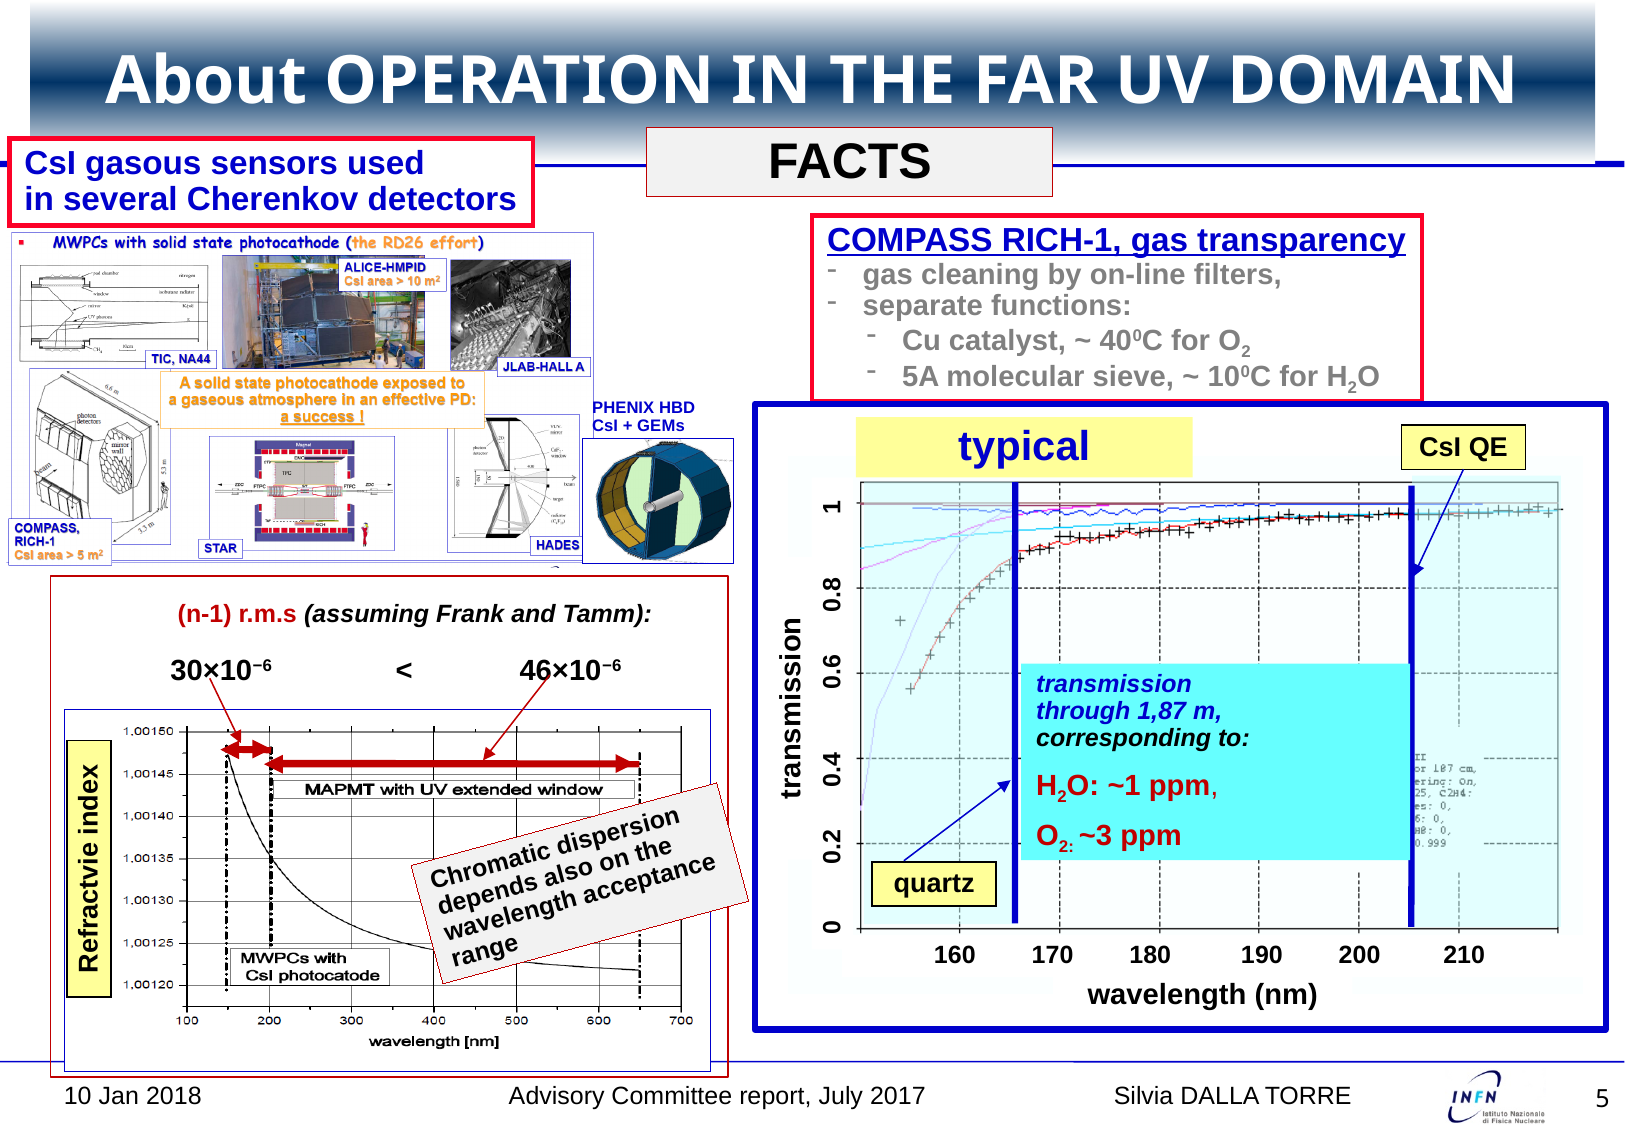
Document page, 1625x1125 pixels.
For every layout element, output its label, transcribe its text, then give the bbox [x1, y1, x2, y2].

title About OPERATION IN THE FAR UV DOMAIN [30, 1, 1596, 164]
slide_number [48, 1095, 1431, 1125]
picture [1445, 1068, 1546, 1125]
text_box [754, 403, 1606, 1030]
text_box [576, 391, 735, 564]
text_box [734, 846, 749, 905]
text_box CsI gasous sensors used in several Cherenkov detectors [9, 138, 533, 226]
picture [6, 230, 597, 568]
text_box COMPASS RICH-1, gas transparency gas cleaning by on-line filters, separate functions: Cu catalyst, ~ 400C for O2 5A molecular sieve, ~ 100C for H2O [812, 215, 1422, 401]
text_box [50, 575, 729, 1078]
text_box FACTS [646, 127, 1053, 197]
